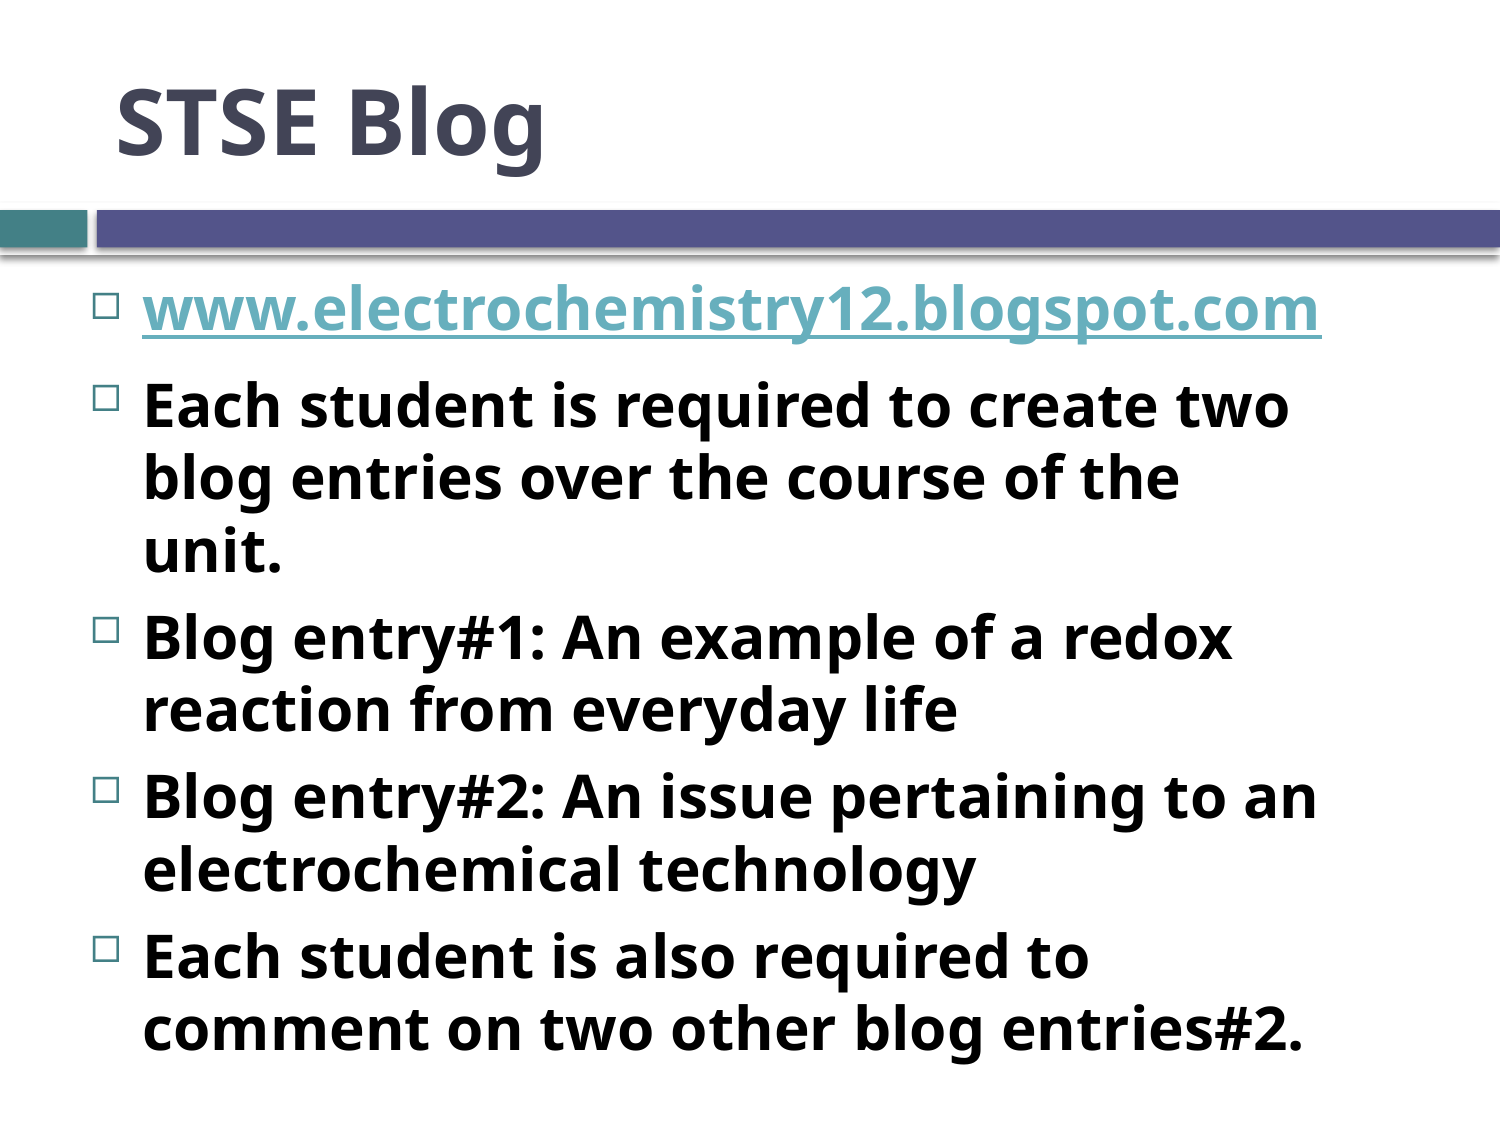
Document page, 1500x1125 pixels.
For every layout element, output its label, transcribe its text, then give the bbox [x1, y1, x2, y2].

title STSE Blog [100, 37, 1438, 200]
list www.electrochemistry12.blogspot.com Each student is required to create two blog entries over the course of the unit. Blog entry#1: An example of a redox reaction from everyday life Blog entry#2: An issue pertaining to an electrochemical technology Each student is also required to comment on two other blog entries#2. [75, 262, 1338, 1062]
